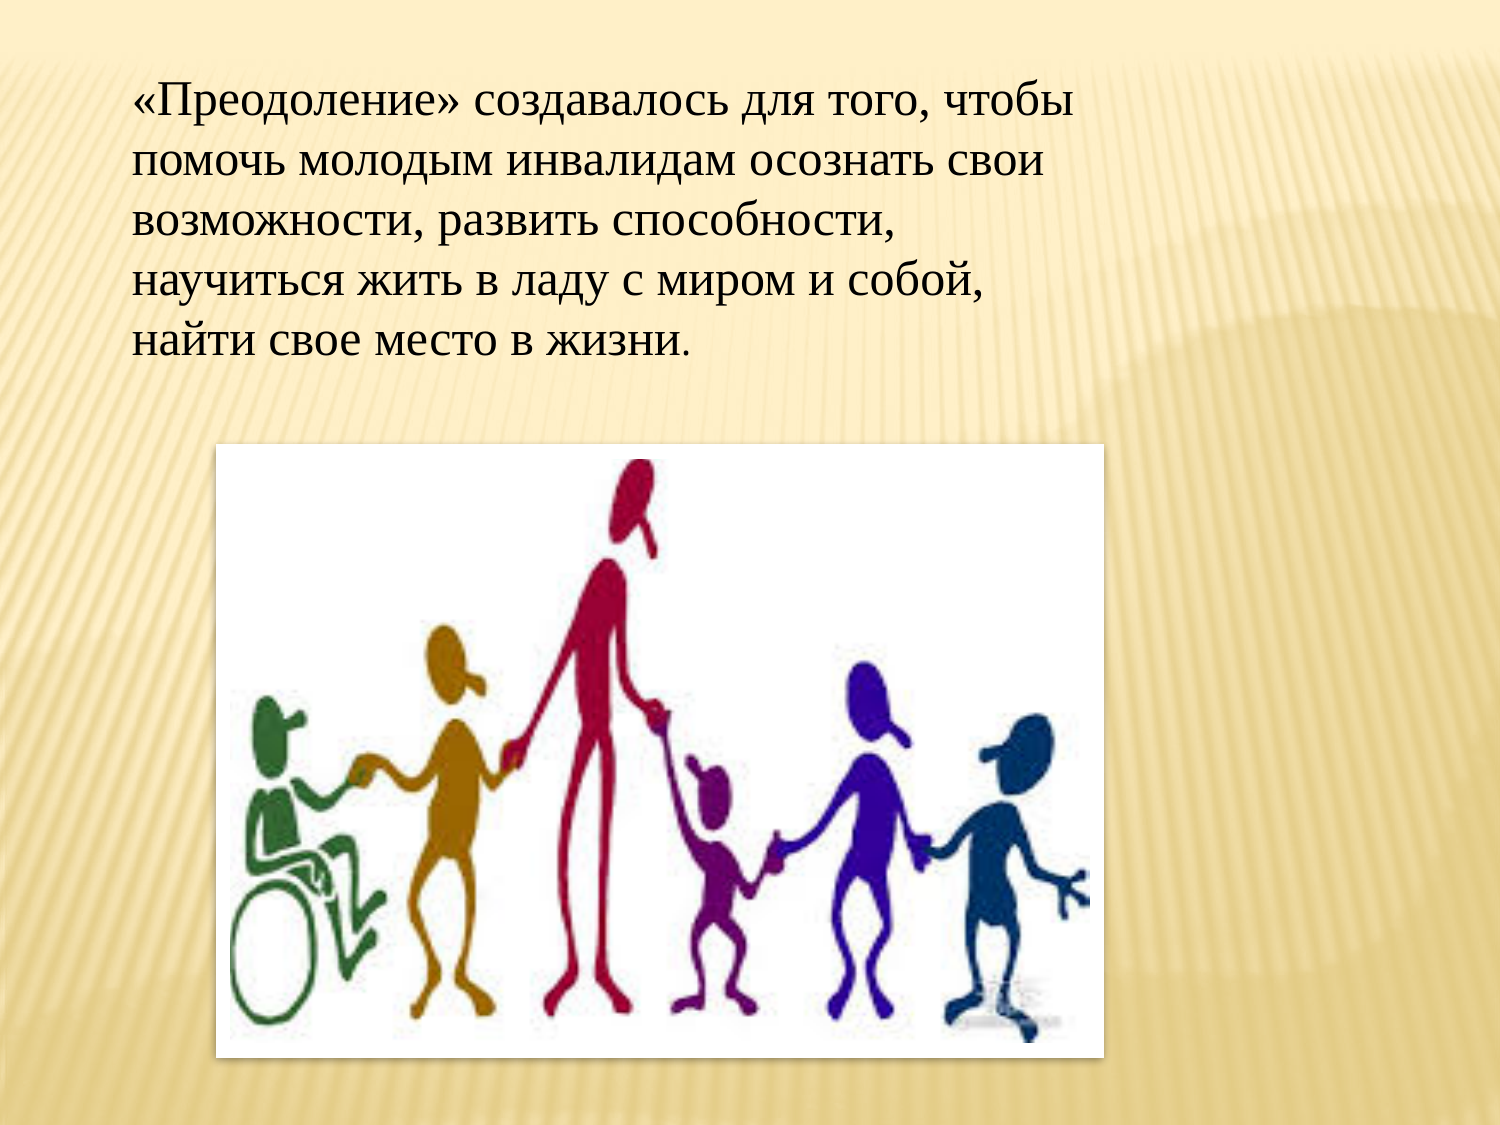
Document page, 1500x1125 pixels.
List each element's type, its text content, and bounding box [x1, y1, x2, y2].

text_box «Преодоление» создавалось для того, чтобы помочь молодым инвалидам осознать свои возможности, развить способности, научиться жить в ладу с миром и собой, найти свое место в жизни. [117, 58, 1125, 374]
picture [229, 458, 1091, 1044]
